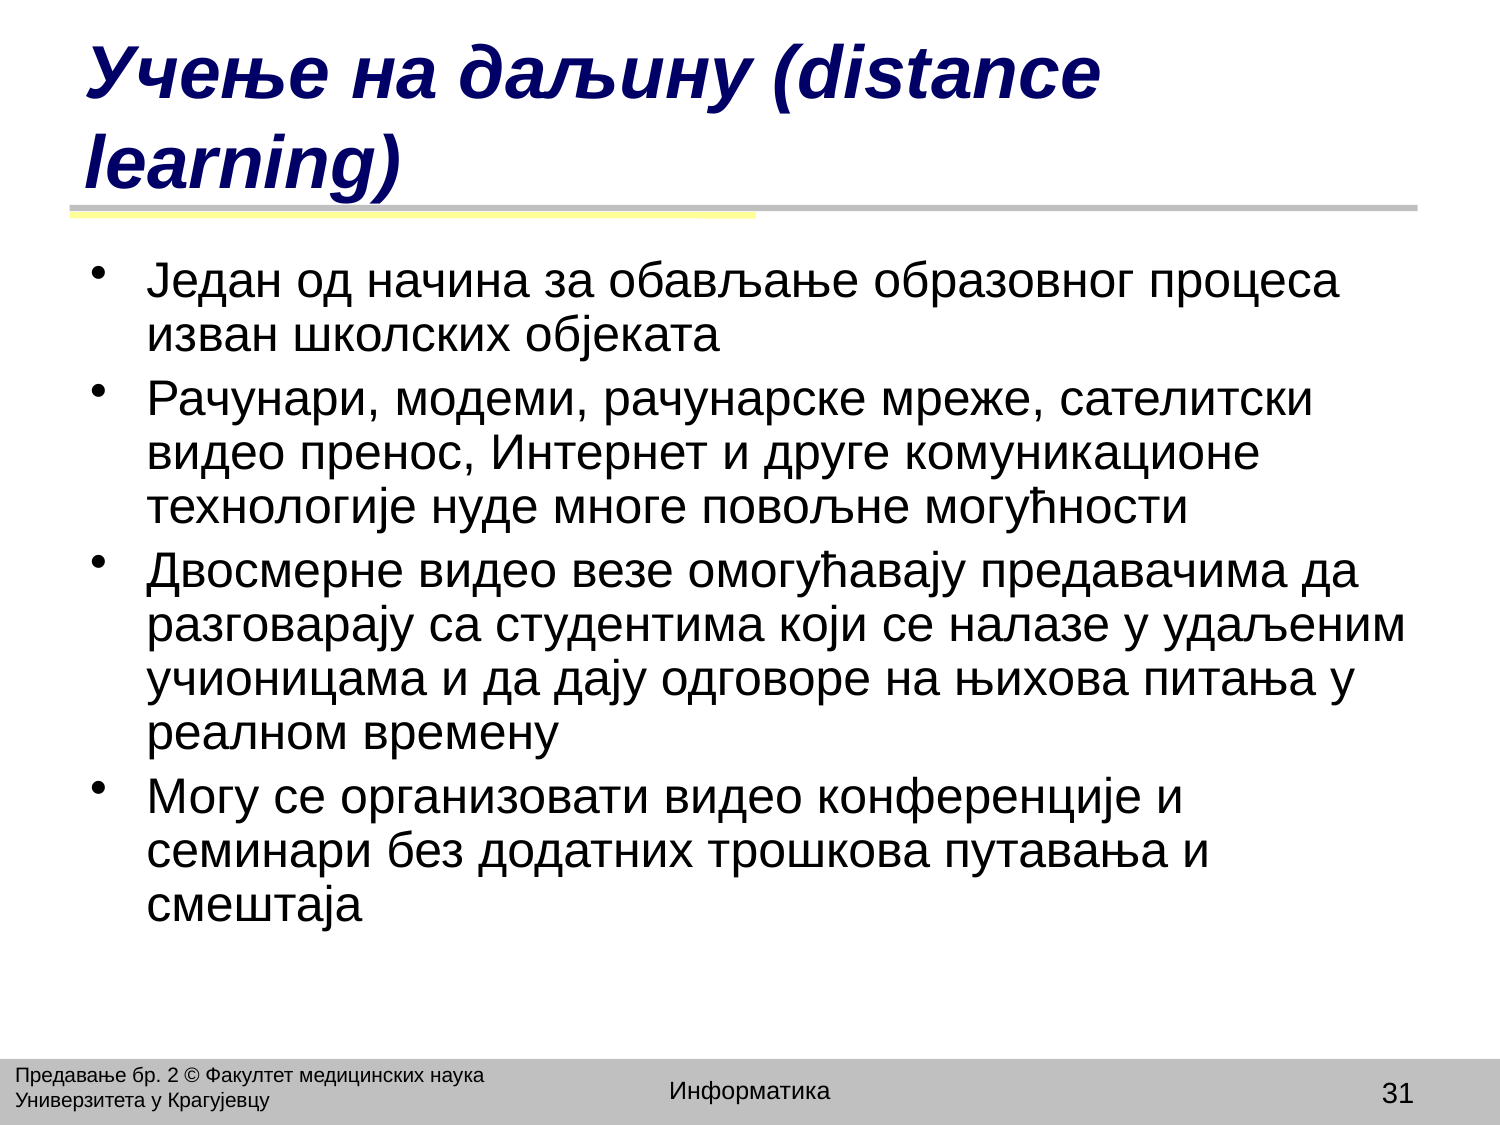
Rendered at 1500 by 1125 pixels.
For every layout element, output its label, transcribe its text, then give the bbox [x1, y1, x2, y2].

title Учење на даљину (distance learning) [69, 19, 1426, 208]
list Један од начина за обављање образовног процеса изван школских објеката Рачунари, модеми, рачунарске мреже, сателитски видео пренос, Интернет и друге комуникационе технологије нуде многе повољне могућности Двосмерне видео везе омогућавају предавачима да разговарају са студентима који се налазе у удаљеним учионицама и да дају одговоре на њихова питања у реалном времену Могу се организовати видео конференције и семинари без додатних трошкова путавања и смештаја [74, 246, 1426, 1023]
slide_number Предавање бр. 2 © Факултет медицинских наука Универзитета у Крагујевцу [0, 1053, 607, 1108]
footer Информатика [512, 1066, 988, 1125]
slide_number 31 [1079, 1066, 1430, 1125]
